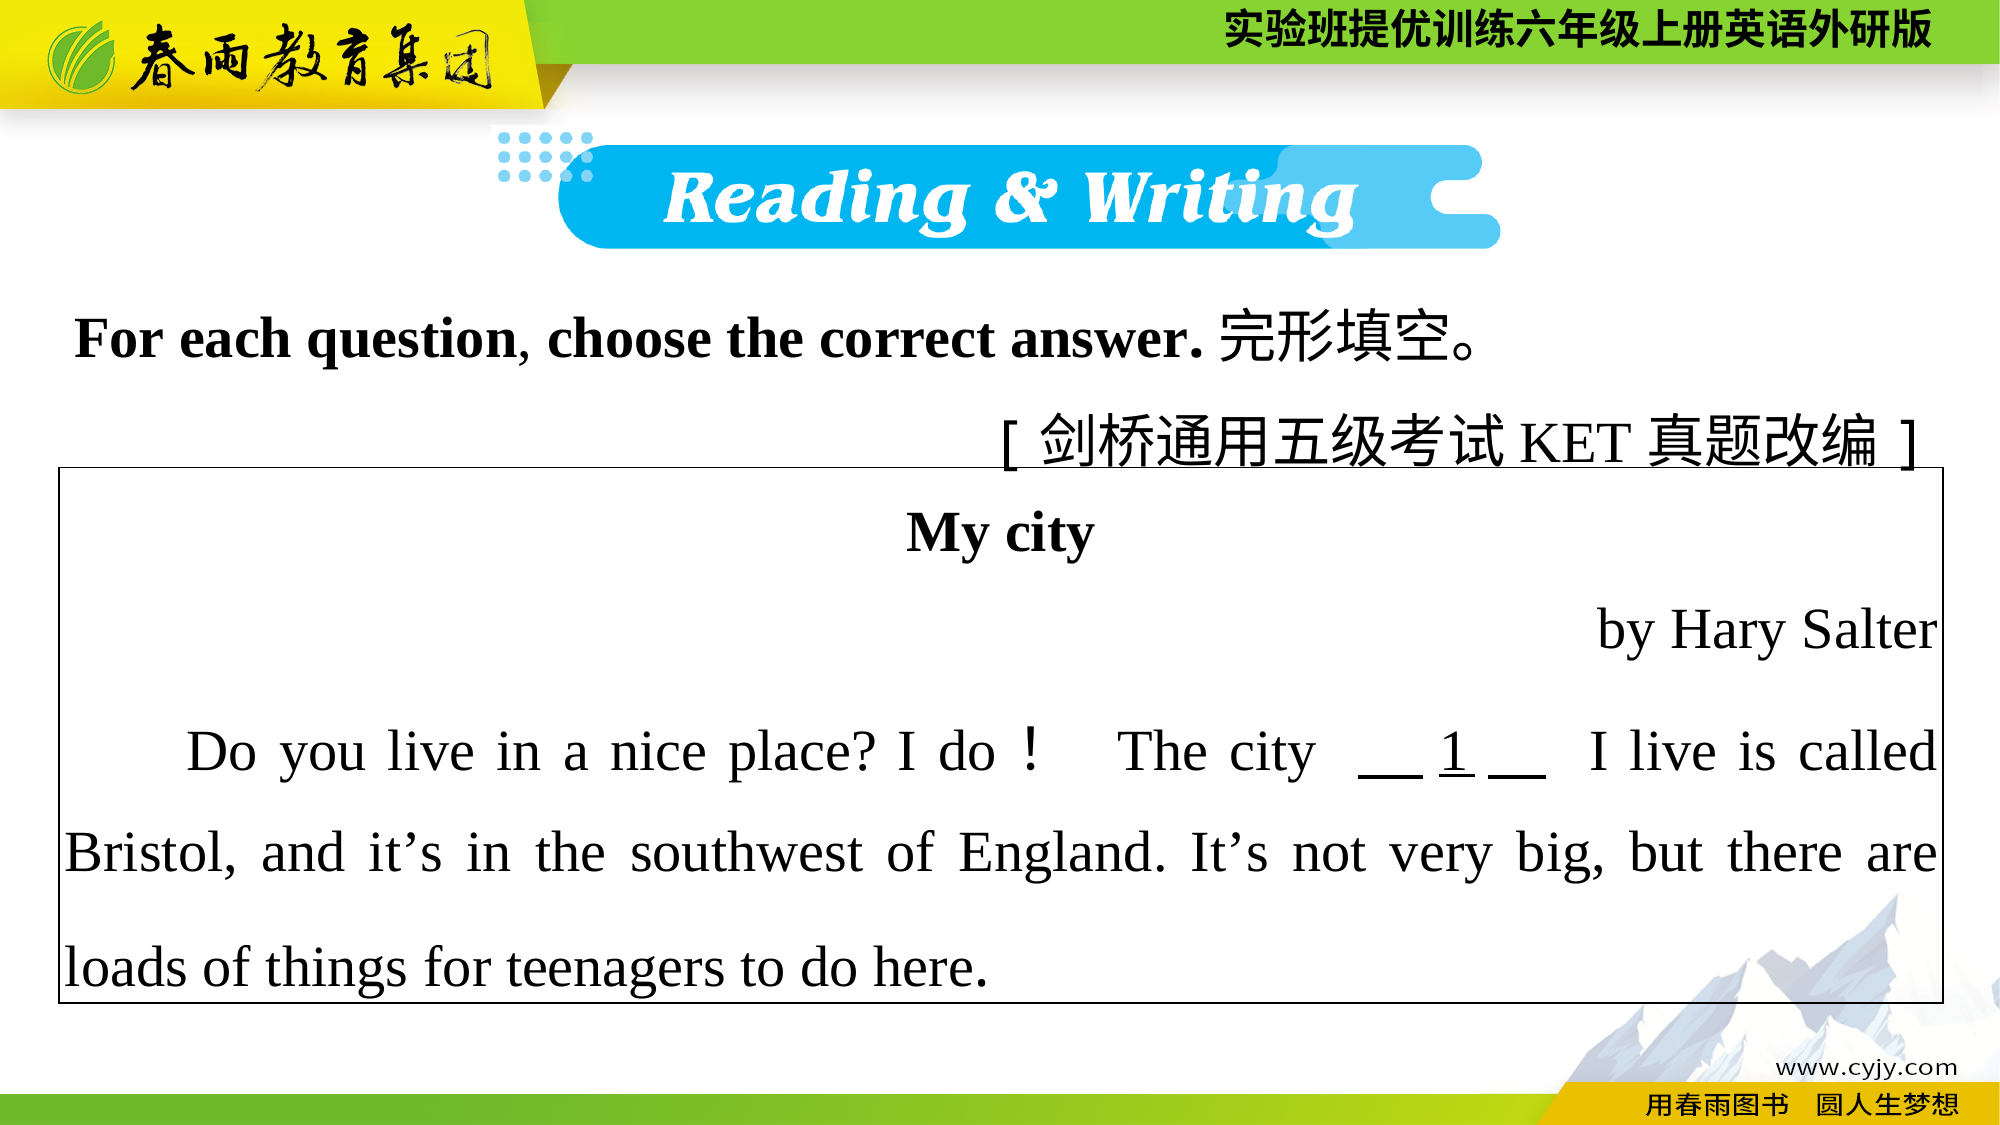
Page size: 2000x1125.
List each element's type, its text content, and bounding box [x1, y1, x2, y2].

table_header My city by Hary Salter Do you live in a nice place? I do！ The city 1 I live is called Bristol, and it’s in the southwest of England. It’s not very big, but there are loads of things for teenagers to do here. [60, 468, 1942, 1002]
picture [0, 0, 2000, 1125]
list For each question, choose the correct answer.完形填空。 [剑桥通用五级考试KET真题改编] [59, 256, 1944, 467]
